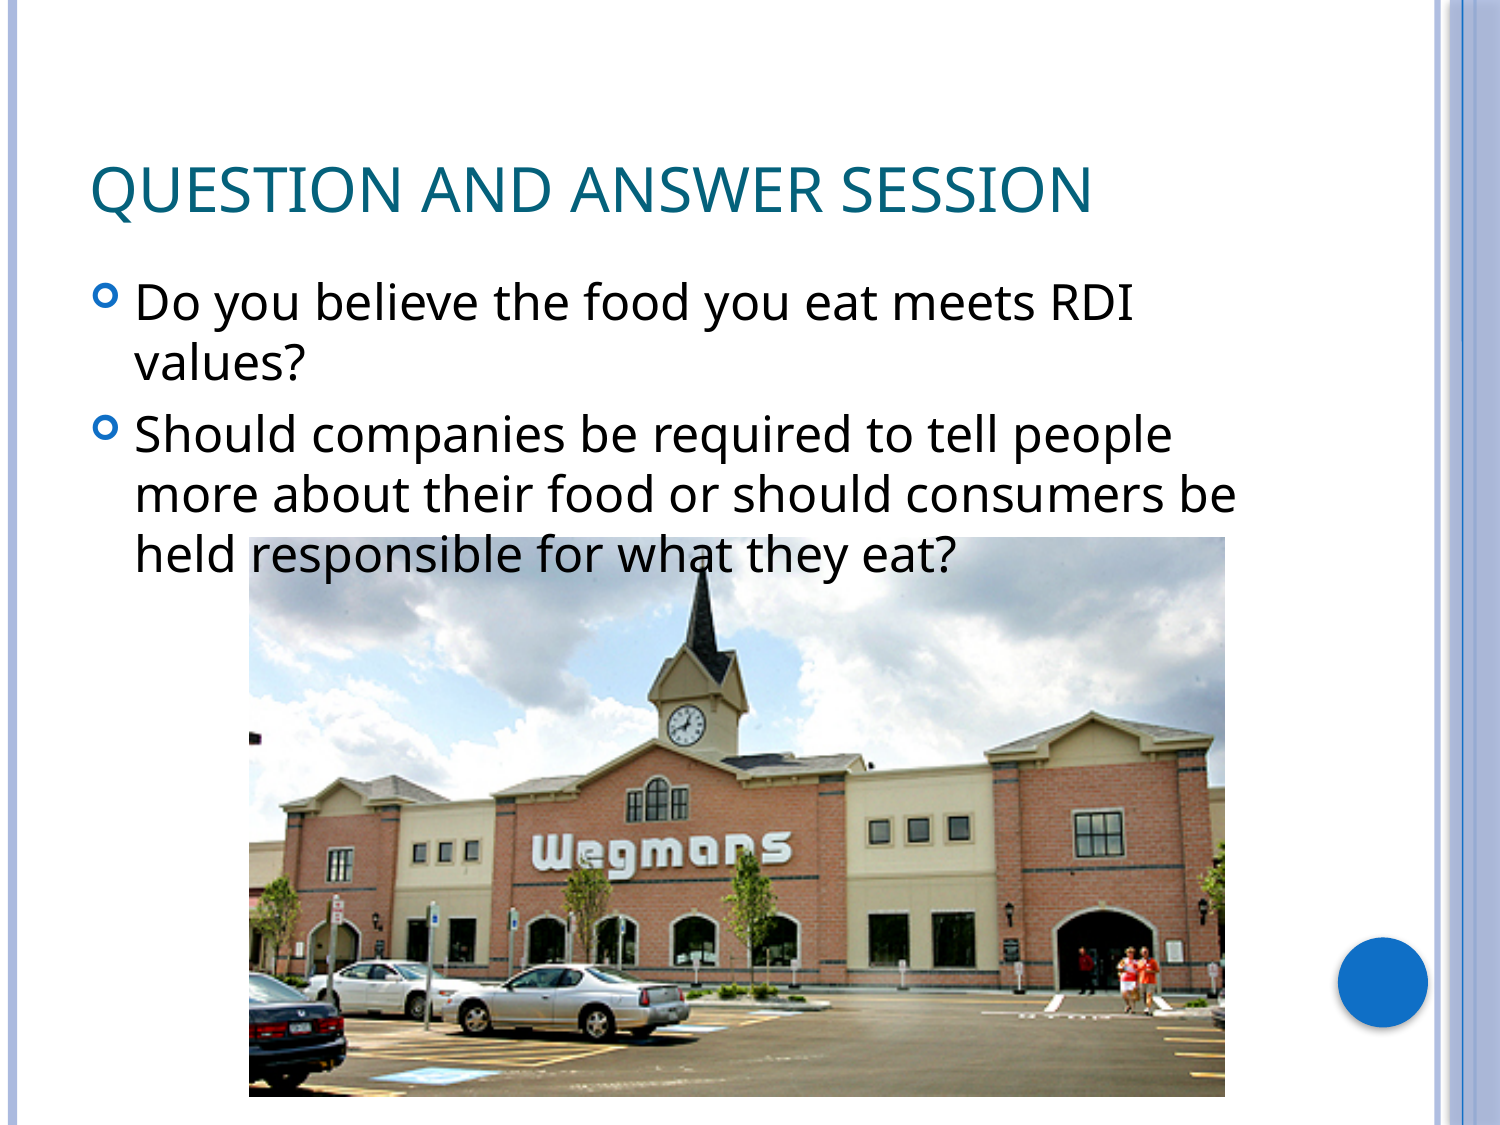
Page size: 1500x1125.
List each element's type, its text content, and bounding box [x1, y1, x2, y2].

title Question and Answer Session [75, 45, 1300, 233]
picture [249, 536, 1226, 1097]
list Do you believe the food you eat meets RDI values? Should companies be required to tell people more about their food or should consumers be held responsible for what they eat? [75, 262, 1300, 1062]
